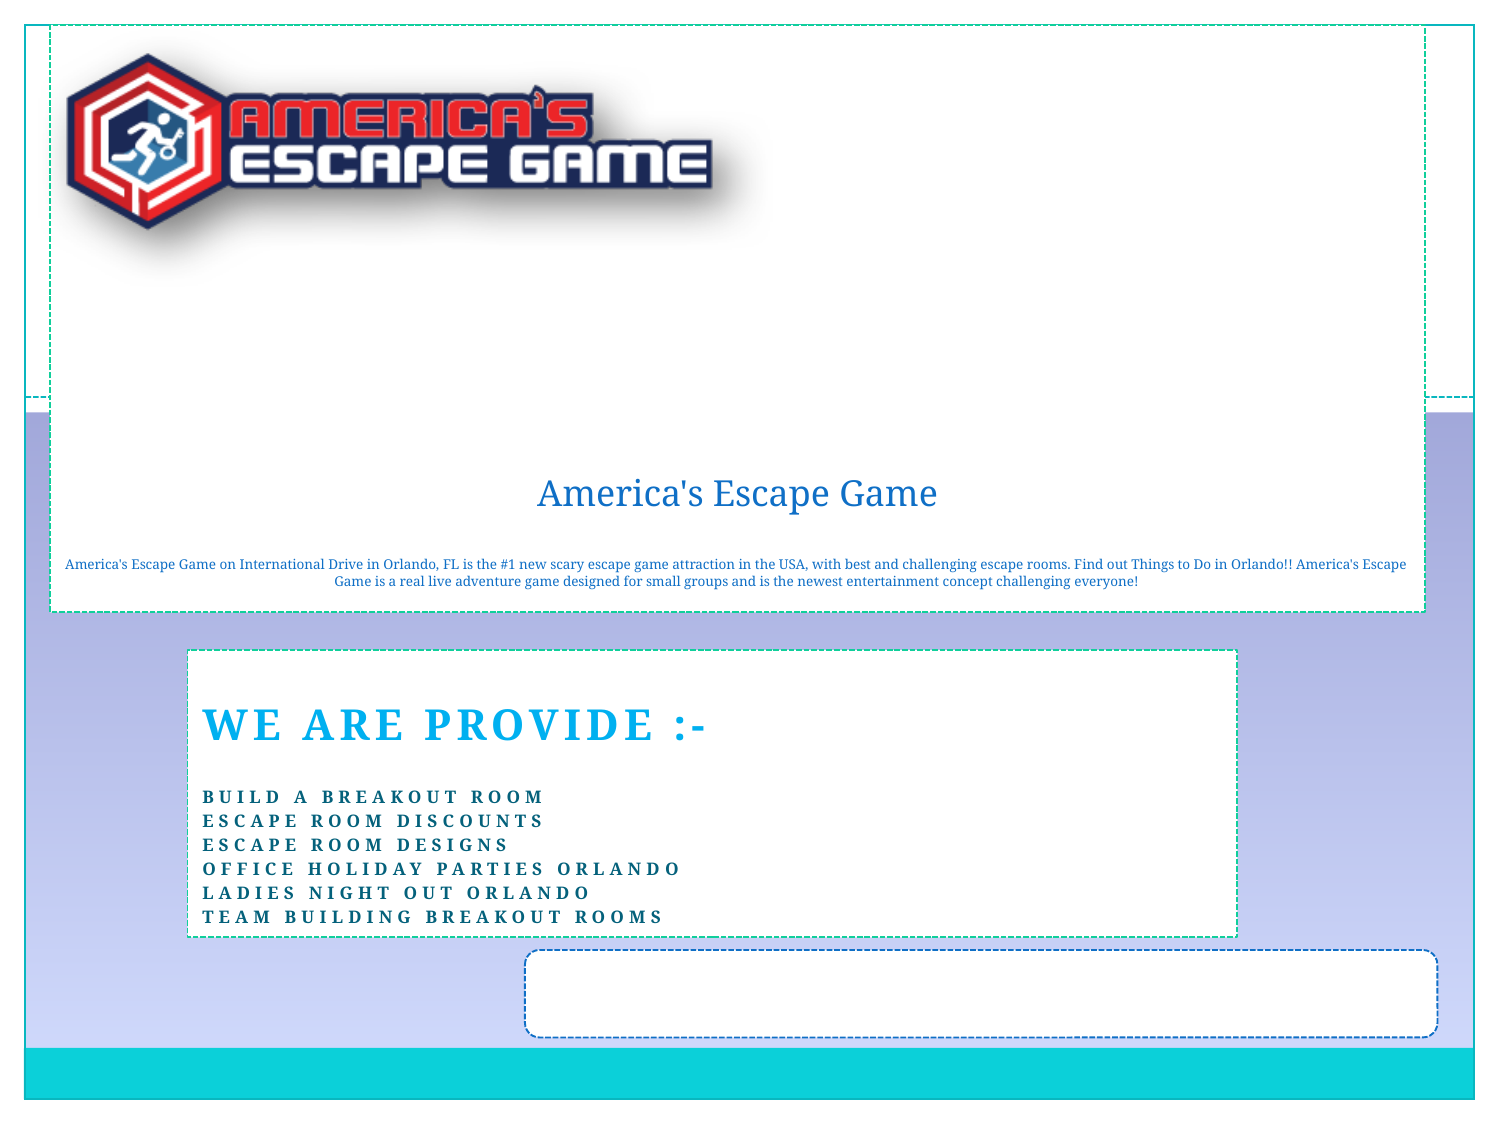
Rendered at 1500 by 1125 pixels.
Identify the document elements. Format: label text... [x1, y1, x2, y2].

title America's Escape Game America's Escape Game on International Drive in Orlando, FL is the #1 new scary escape game attraction in the USA, with best and challenging escape rooms. Find out Things to Do in Orlando!! America's Escape Game is a real live adventure game designed for small groups and is the newest entertainment concept challenging everyone! [49, 24, 1426, 613]
picture [62, 49, 716, 232]
subtitle We Are provide :- Build A Breakout Room Escape Room Discounts Escape Room Designs Office Holiday Parties Orlando Ladies Night Out Orlando Team Building Breakout Rooms [187, 649, 1238, 938]
text_box Website: - http://americasescapegame.com [523, 949, 1439, 1039]
